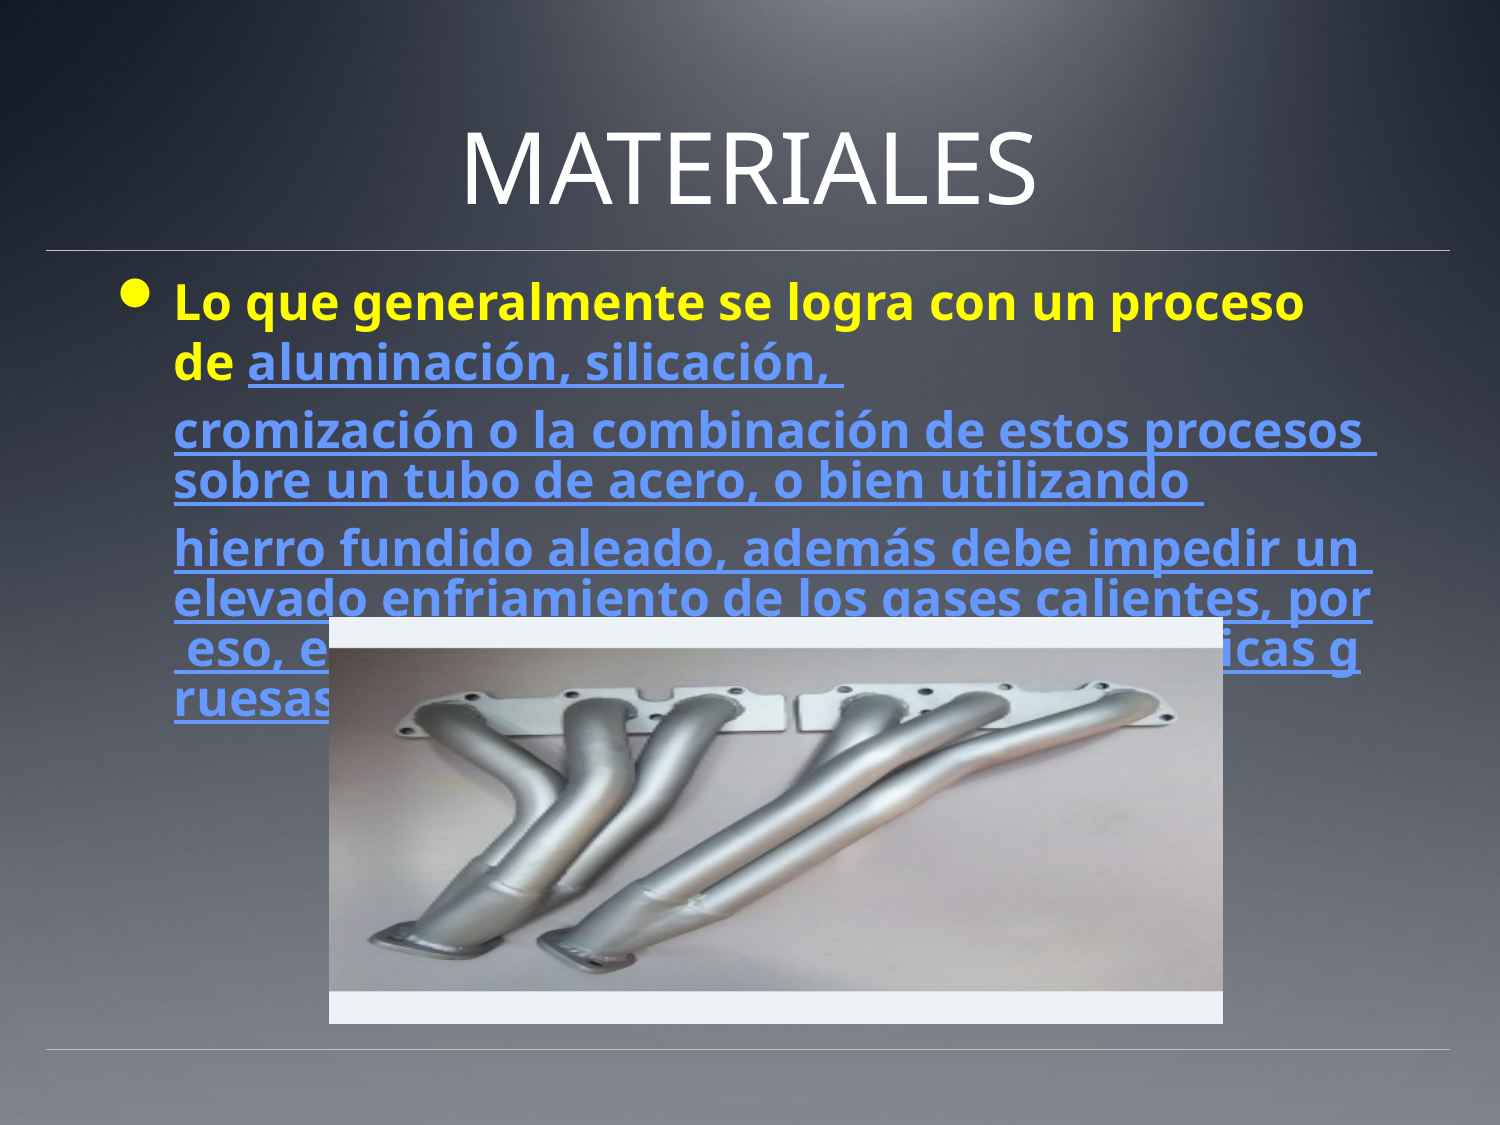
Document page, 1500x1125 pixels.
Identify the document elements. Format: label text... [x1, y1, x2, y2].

picture [327, 615, 1226, 1026]
title MATERIALES [105, 17, 1394, 233]
list Lo que generalmente se logra con un proceso de aluminación, silicación, cromización o la combinación de estos procesos sobre un tubo de acero, o bien utilizando hierro fundido aleado, además debe impedir un elevado enfriamiento de los gases calientes, por eso, es común que sean de paredes metálicas gruesas. [101, 262, 1394, 699]
